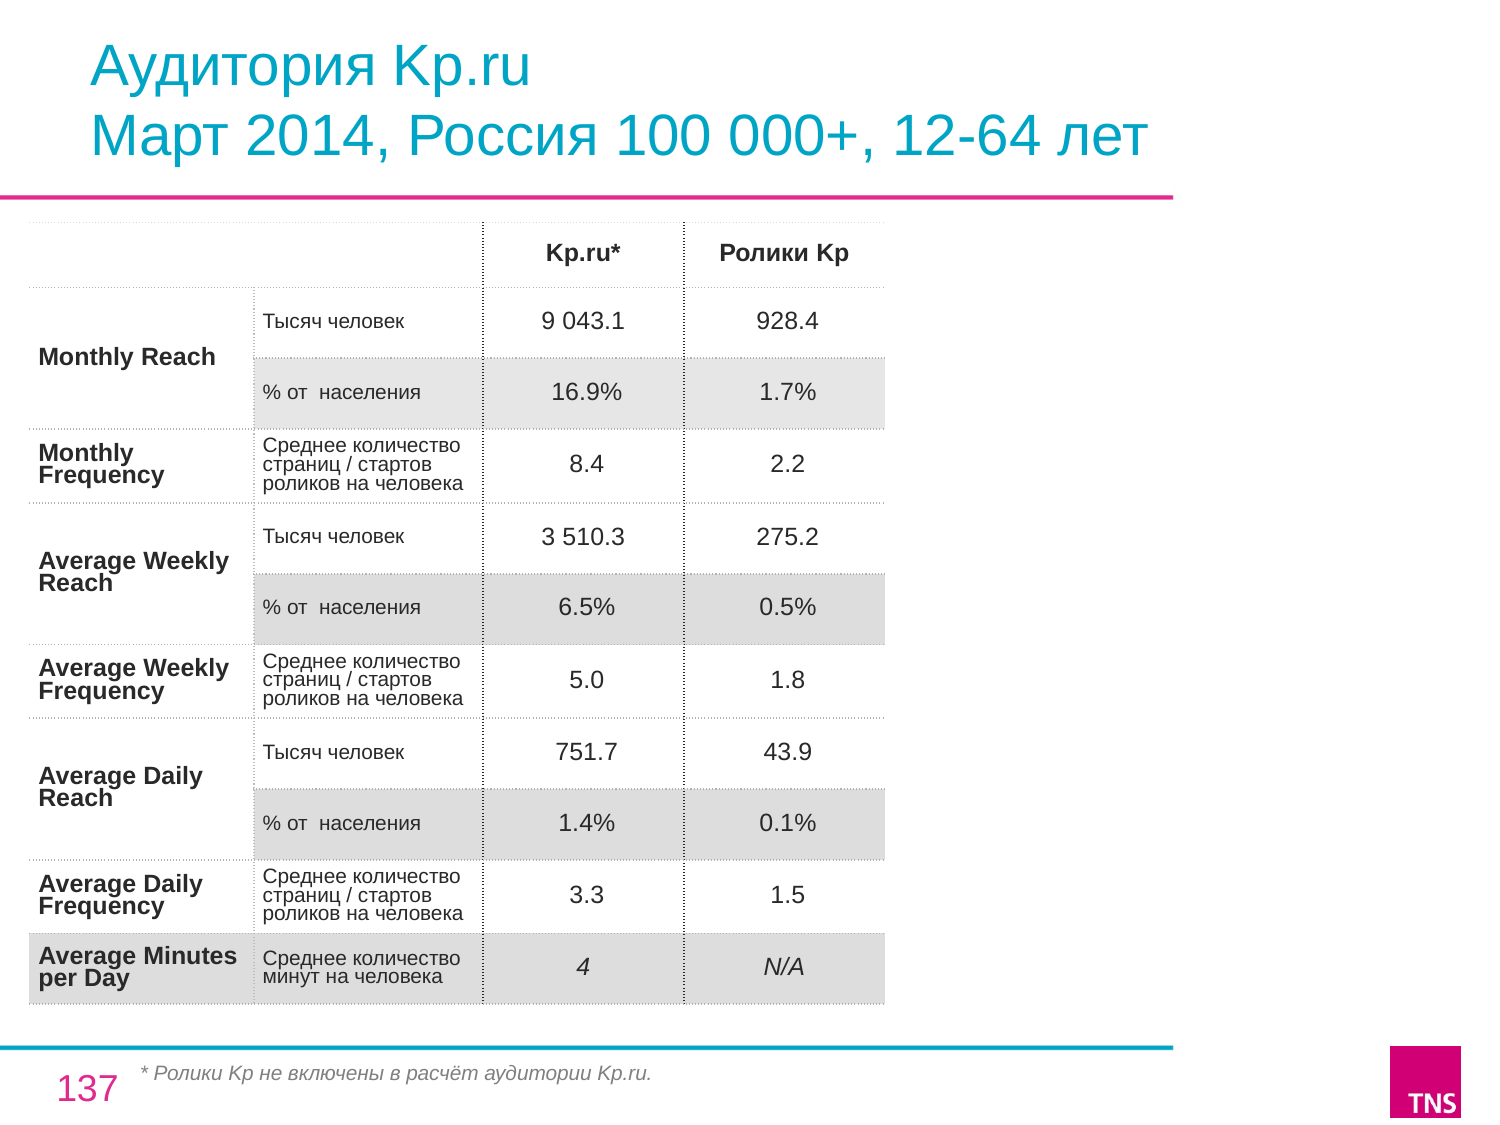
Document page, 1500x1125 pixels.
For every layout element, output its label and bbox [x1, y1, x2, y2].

slide_number [40, 1055, 392, 1125]
picture [0, 0, 1500, 1125]
text_box [124, 1052, 1463, 1092]
table_header [29, 223, 885, 287]
table_cell [29, 287, 885, 1004]
title [74, 8, 1476, 187]
